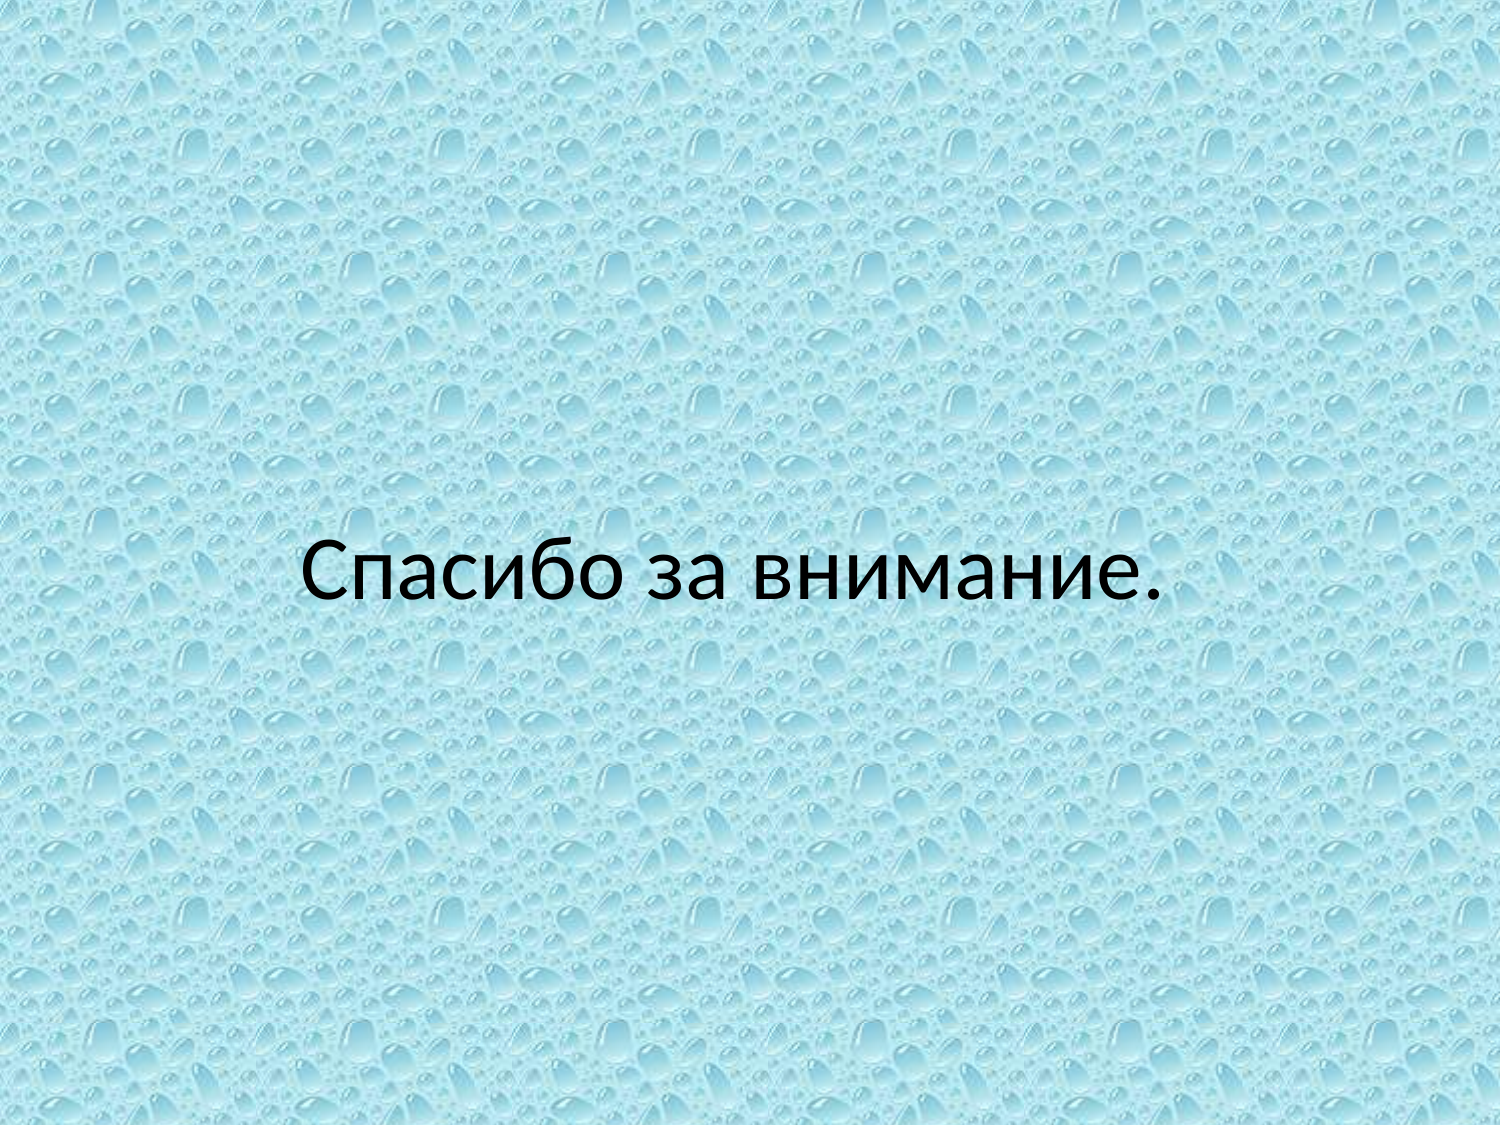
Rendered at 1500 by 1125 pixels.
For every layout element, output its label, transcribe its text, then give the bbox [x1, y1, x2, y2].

picture [0, 0, 1500, 1125]
title Спасибо за внимание. [58, 468, 1409, 657]
